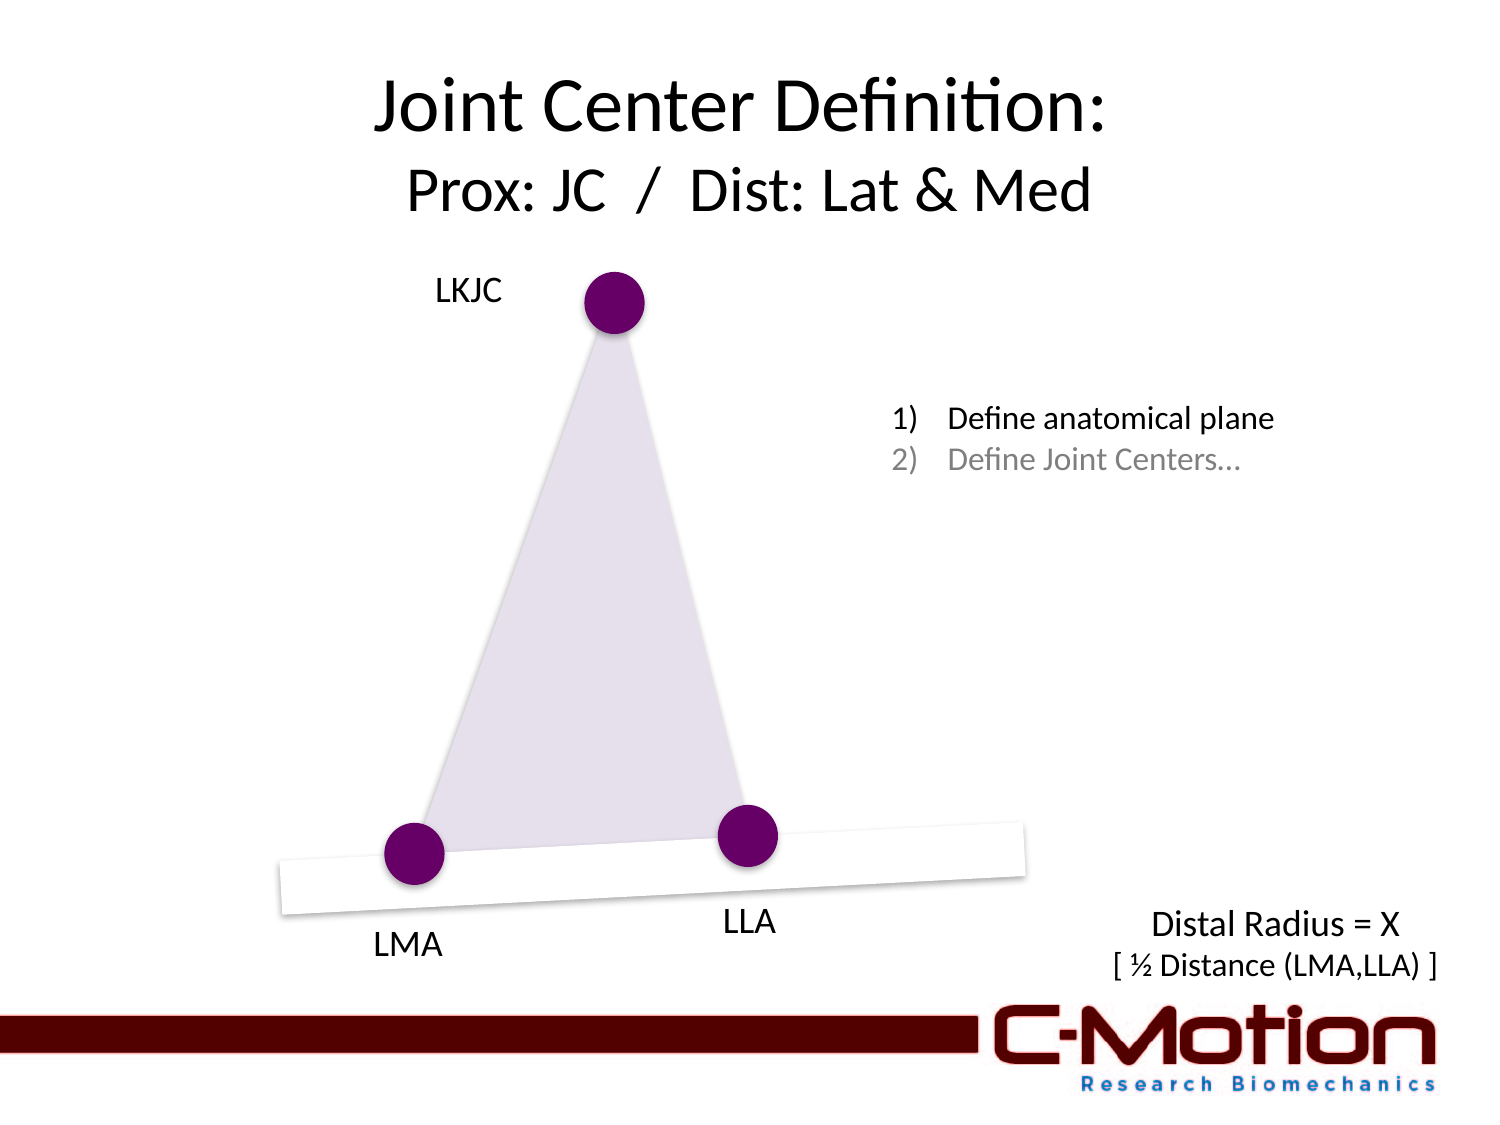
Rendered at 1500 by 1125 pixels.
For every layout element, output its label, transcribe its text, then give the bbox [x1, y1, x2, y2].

text_box [584, 271, 645, 335]
text_box [279, 822, 1026, 915]
picture [0, 987, 1500, 1096]
text_box [423, 337, 745, 851]
title Joint Center Definition: Prox: JC / Dist: Lat & Med [75, 45, 1425, 233]
text_box [717, 804, 778, 867]
text_box LLA [708, 888, 802, 949]
text_box Distal Radius = X [ ½ Distance (LMA,LLA) ] [1092, 891, 1459, 991]
text_box LKJC [420, 257, 521, 318]
text_box LMA [358, 911, 474, 972]
text_box Define anatomical plane Define Joint Centers… [876, 389, 1459, 484]
text_box [384, 822, 445, 885]
